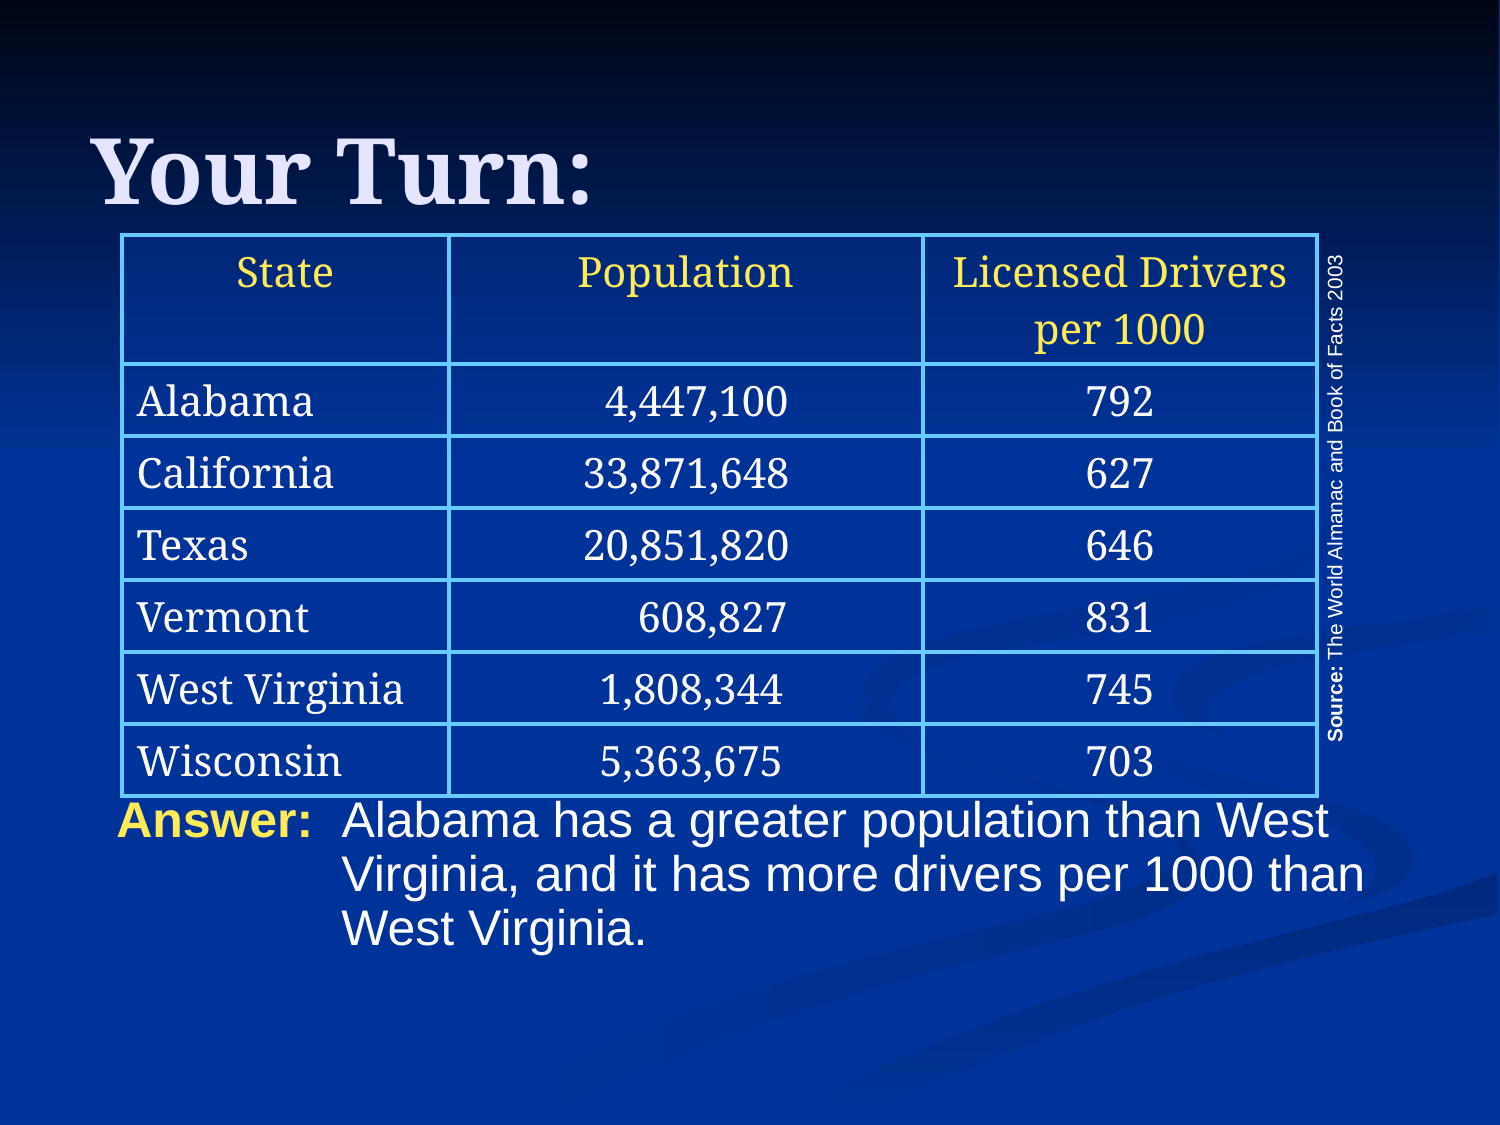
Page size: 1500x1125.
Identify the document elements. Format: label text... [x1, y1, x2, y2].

table_cell 4,447,100 [451, 366, 921, 434]
table_cell 5,363,675 [451, 726, 921, 786]
table_cell 646 [925, 510, 1315, 578]
table_cell West Virginia [124, 654, 447, 722]
table_header Licensed Drivers per 1000 [925, 286, 1315, 362]
table_cell 1,808,344 [451, 654, 921, 722]
title Your Turn: [74, 49, 1413, 286]
table_cell 792 [925, 366, 1315, 434]
table_cell Vermont [124, 582, 447, 650]
table_cell 20,851,820 [451, 510, 921, 578]
table_cell Texas [124, 510, 447, 578]
text_box Source: The World Almanac and Book of Facts 2003 [1316, 286, 1355, 758]
table_cell 627 [925, 438, 1315, 506]
table_header State [124, 286, 447, 362]
text_box Answer: Alabama has a greater population than West Virginia, and it has more drivers per 1000 than West Virginia. [101, 786, 1393, 964]
table_cell 703 [925, 726, 1315, 786]
table_cell 831 [925, 582, 1315, 650]
table_cell 608,827 [451, 582, 921, 650]
table_cell 745 [925, 654, 1315, 722]
table_cell Alabama [124, 366, 447, 434]
table_header Population [451, 286, 921, 362]
table_cell California [124, 438, 447, 506]
table_cell Wisconsin [124, 726, 447, 786]
table_cell 33,871,648 [451, 438, 921, 506]
